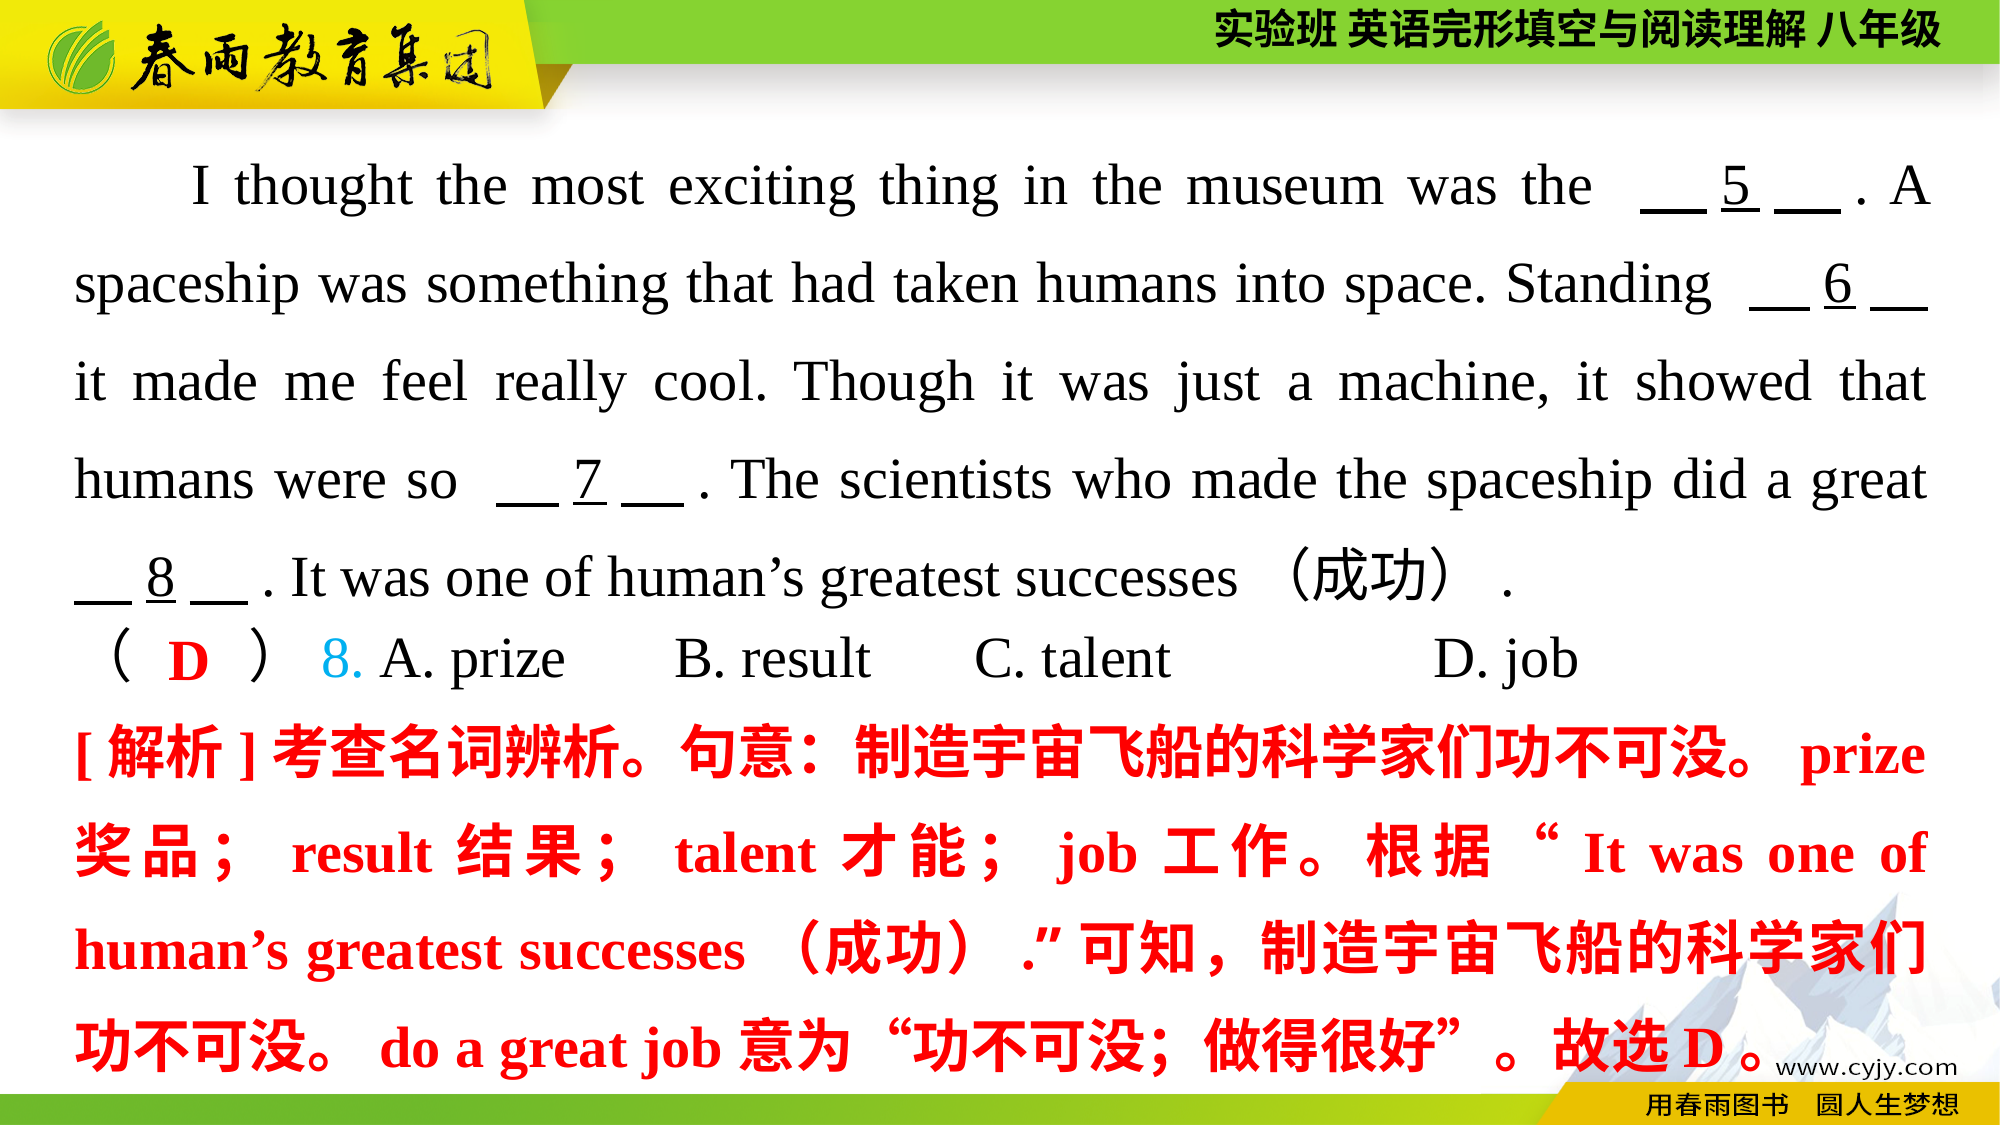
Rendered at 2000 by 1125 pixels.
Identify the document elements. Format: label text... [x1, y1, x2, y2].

text_box （ ）8. A. prize B. result C. talent D. job [59, 583, 1944, 680]
list I thought the most exciting thing in the museum was the 5 . A spaceship was something that had taken humans into space. Standing 6 it made me feel really cool. Though it was just a machine, it showed that humans were so 7 . The scientists who made the spaceship did a great 8 . It was one of human’s greatest successes（成功）. [59, 111, 1944, 583]
text_box [解析]考查名词辨析。句意：制造宇宙飞船的科学家们功不可没。prize奖品；result结果；talent才能；job工作。根据“It was one of human’s greatest successes（成功）.”可知，制造宇宙飞船的科学家们功不可没。do a great job意为“功不可没；做得很好”。故选D。 [59, 680, 1944, 1088]
text_box D [154, 586, 226, 680]
picture [0, 0, 2000, 1125]
